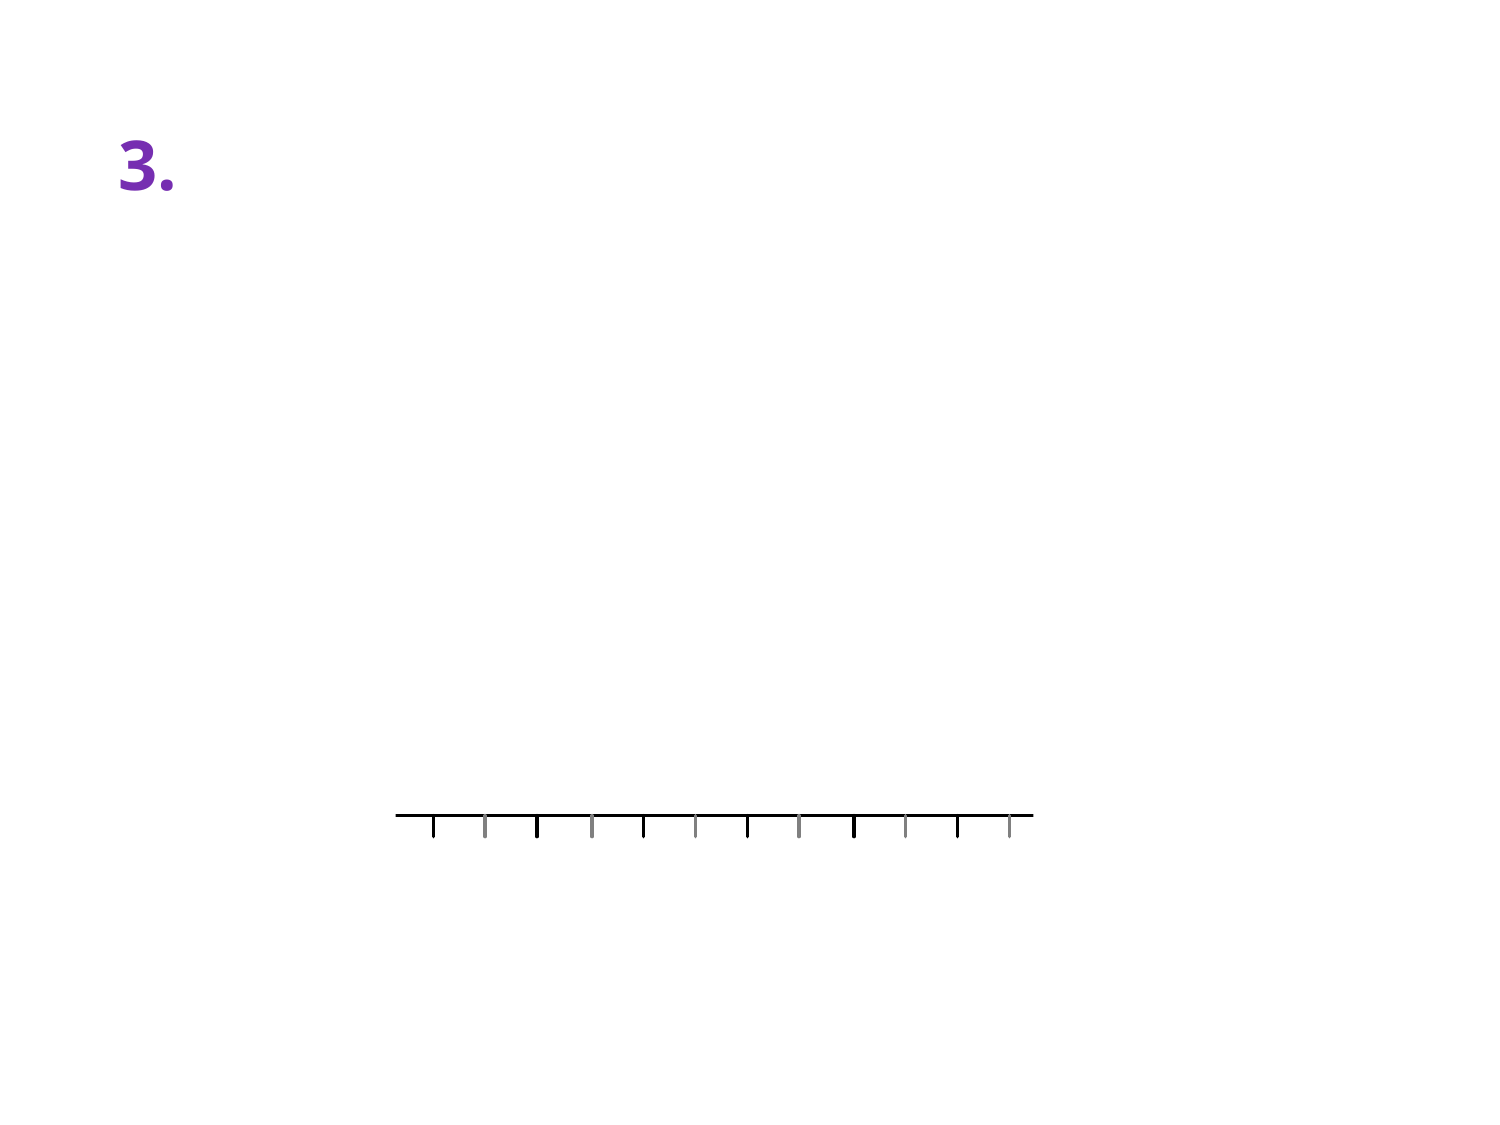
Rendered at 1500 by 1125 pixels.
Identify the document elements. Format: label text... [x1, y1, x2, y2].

picture [395, 373, 1034, 846]
title 3. [103, 59, 1397, 278]
